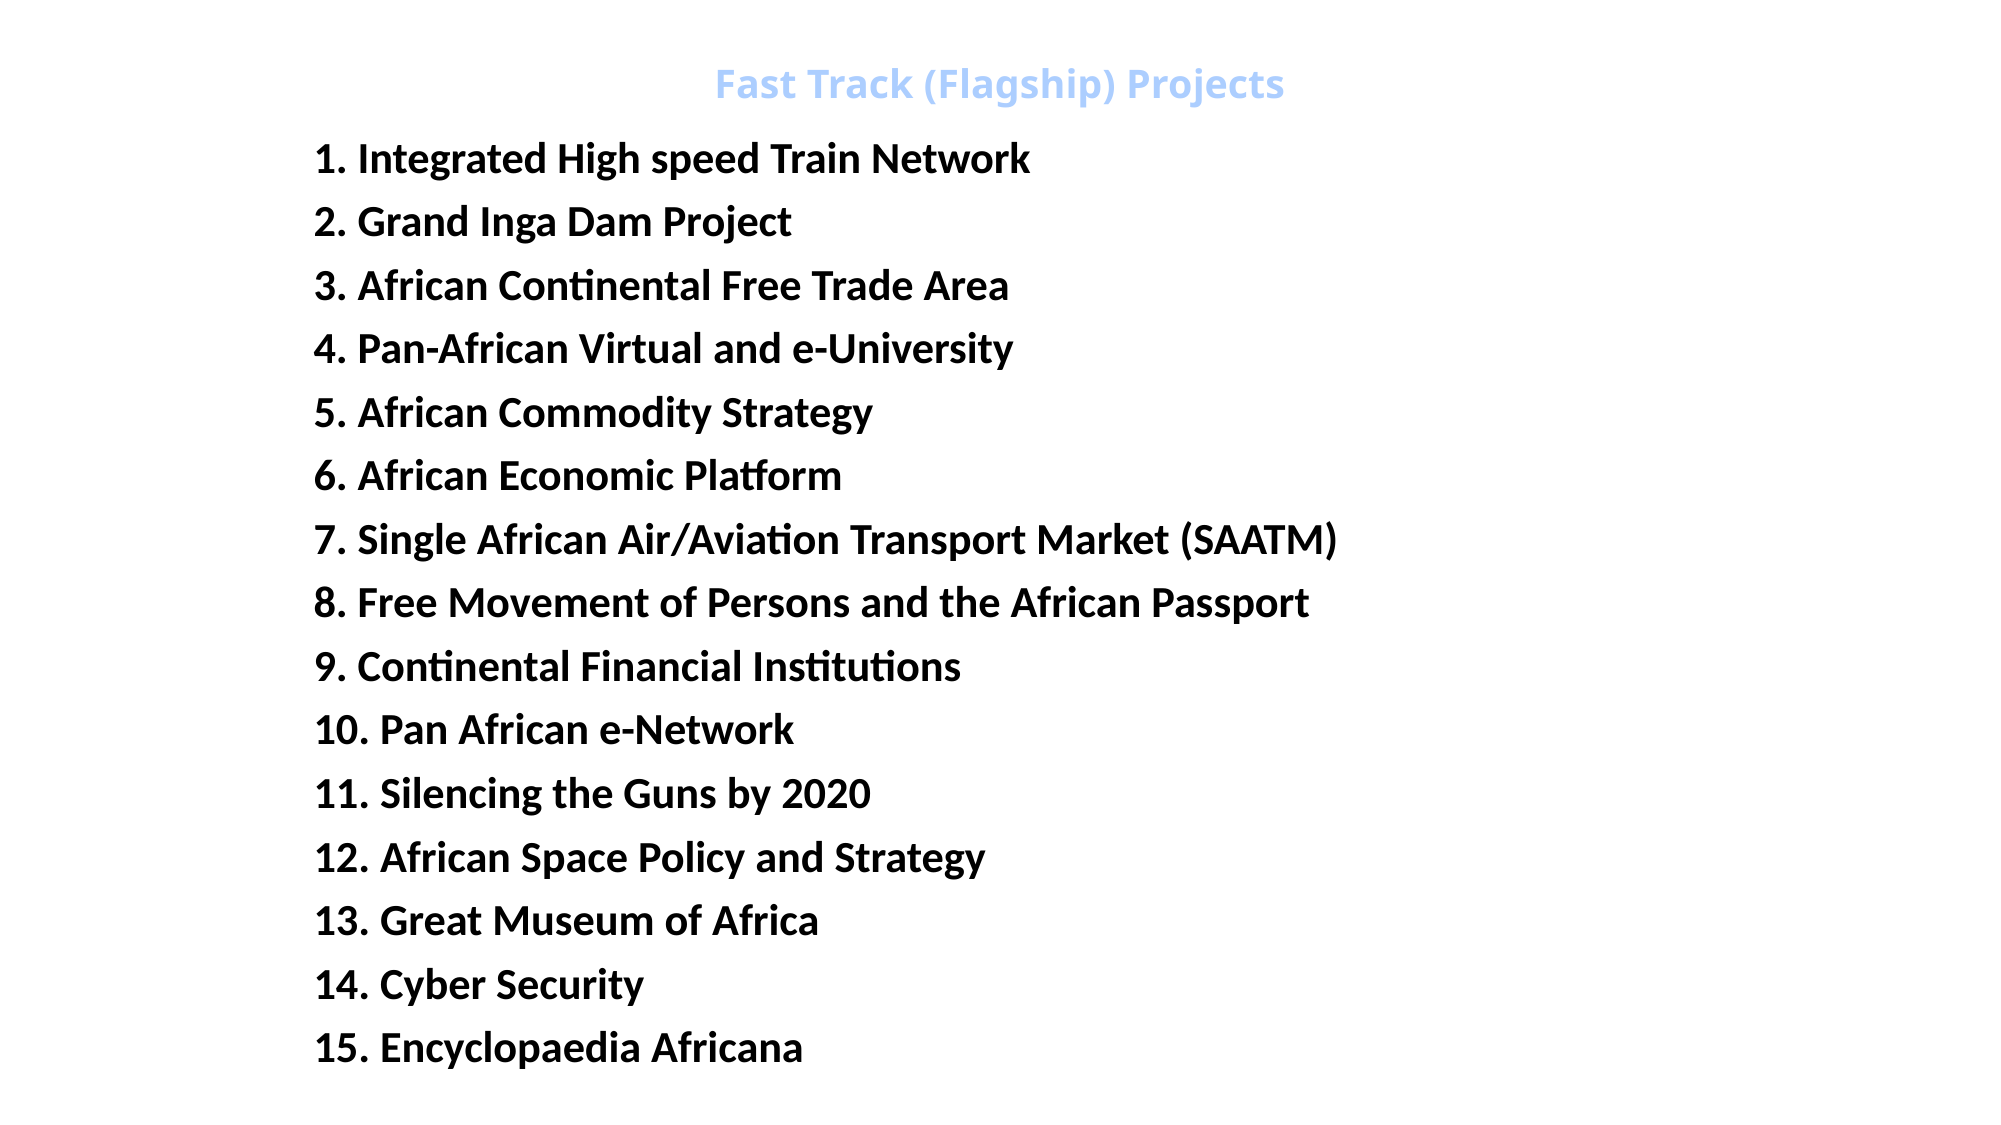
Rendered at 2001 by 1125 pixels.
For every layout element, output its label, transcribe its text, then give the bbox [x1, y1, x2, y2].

title Fast Track (Flagship) Projects [137, 32, 1863, 163]
list 1. Integrated High speed Train Network 2. Grand Inga Dam Project 3. African Continental Free Trade Area 4. Pan-African Virtual and e-University 5. African Commodity Strategy 6. African Economic Platform 7. Single African Air/Aviation Transport Market (SAATM) 8. Free Movement of Persons and the African Passport 9. Continental Financial Institutions 10. Pan African e-Network 11. Silencing the Guns by 2020 12. African Space Policy and Strategy 13. Great Museum of Africa 14. Cyber Security 15. Encyclopaedia Africana [298, 127, 2000, 1090]
